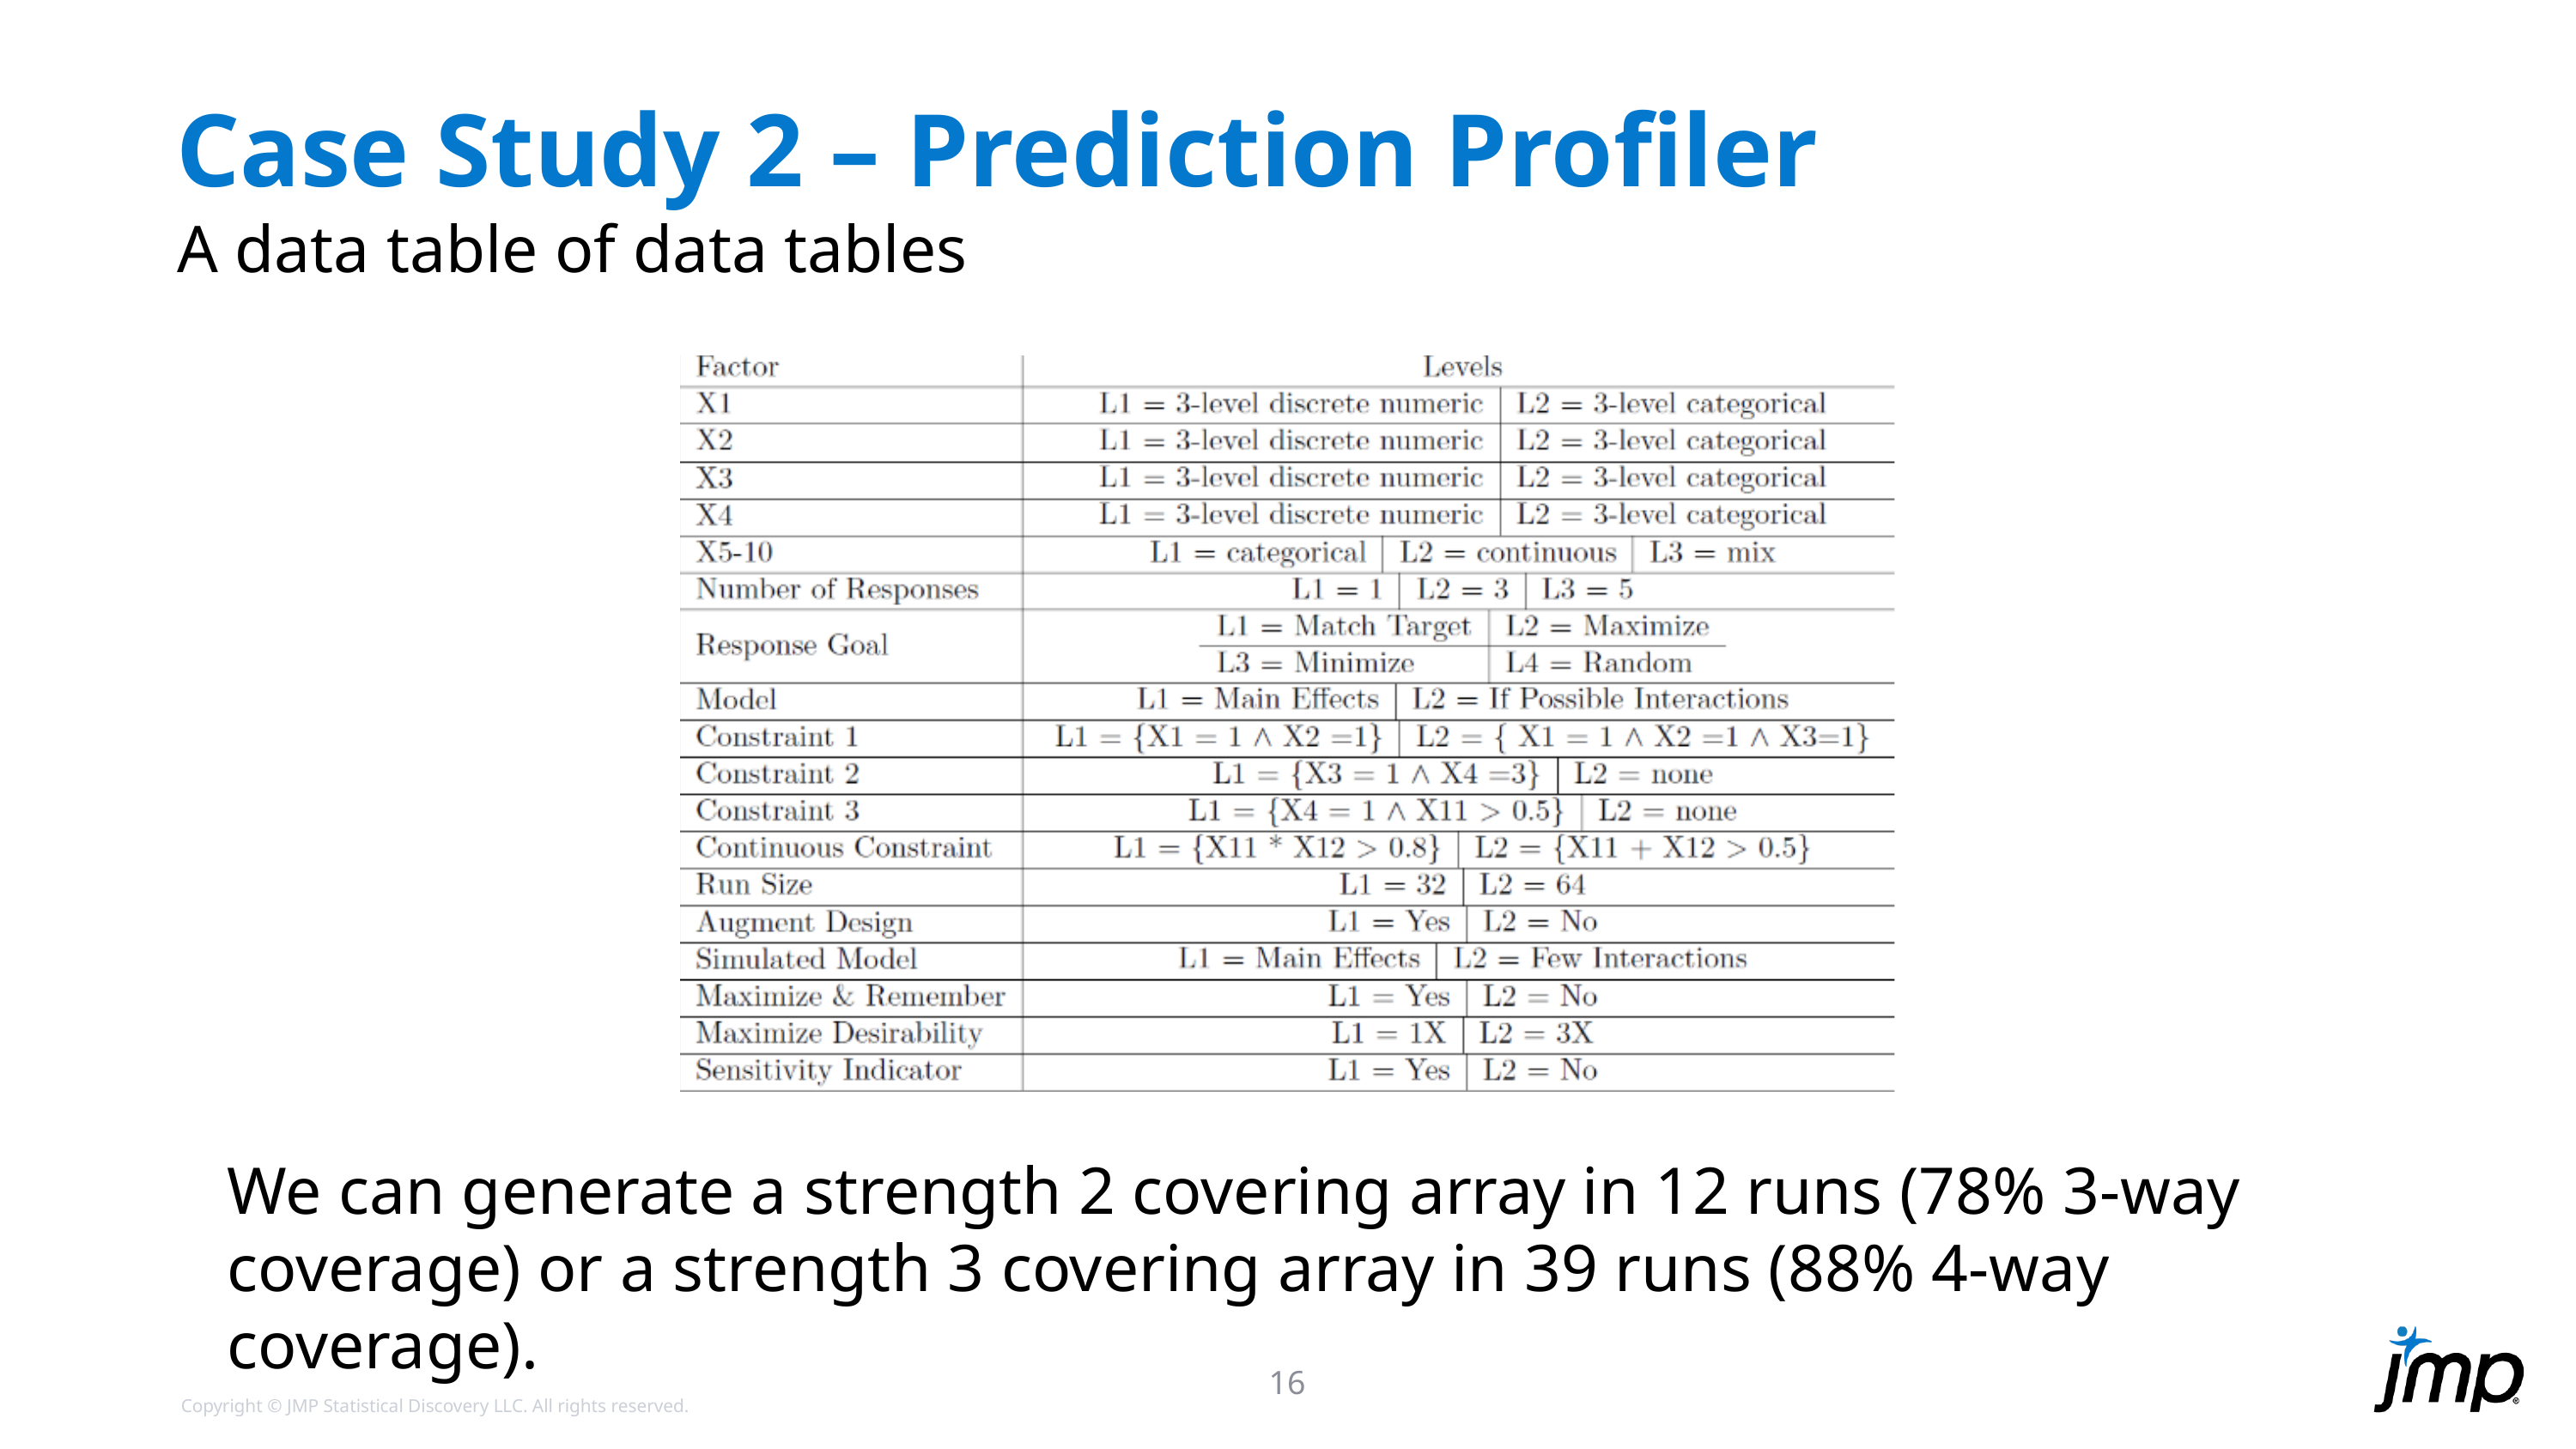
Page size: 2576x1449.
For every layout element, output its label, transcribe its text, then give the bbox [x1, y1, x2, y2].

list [680, 355, 1895, 1092]
text_box We can generate a strength 2 covering array in 12 runs (78% 3-way coverage) or a strength 3 covering array in 39 runs (88% 4-way coverage). [227, 1149, 2427, 1449]
list A data table of data tables [177, 220, 2399, 298]
picture [2427, 1322, 2526, 1416]
title Case Study 2 – Prediction Profiler [176, 100, 2398, 209]
